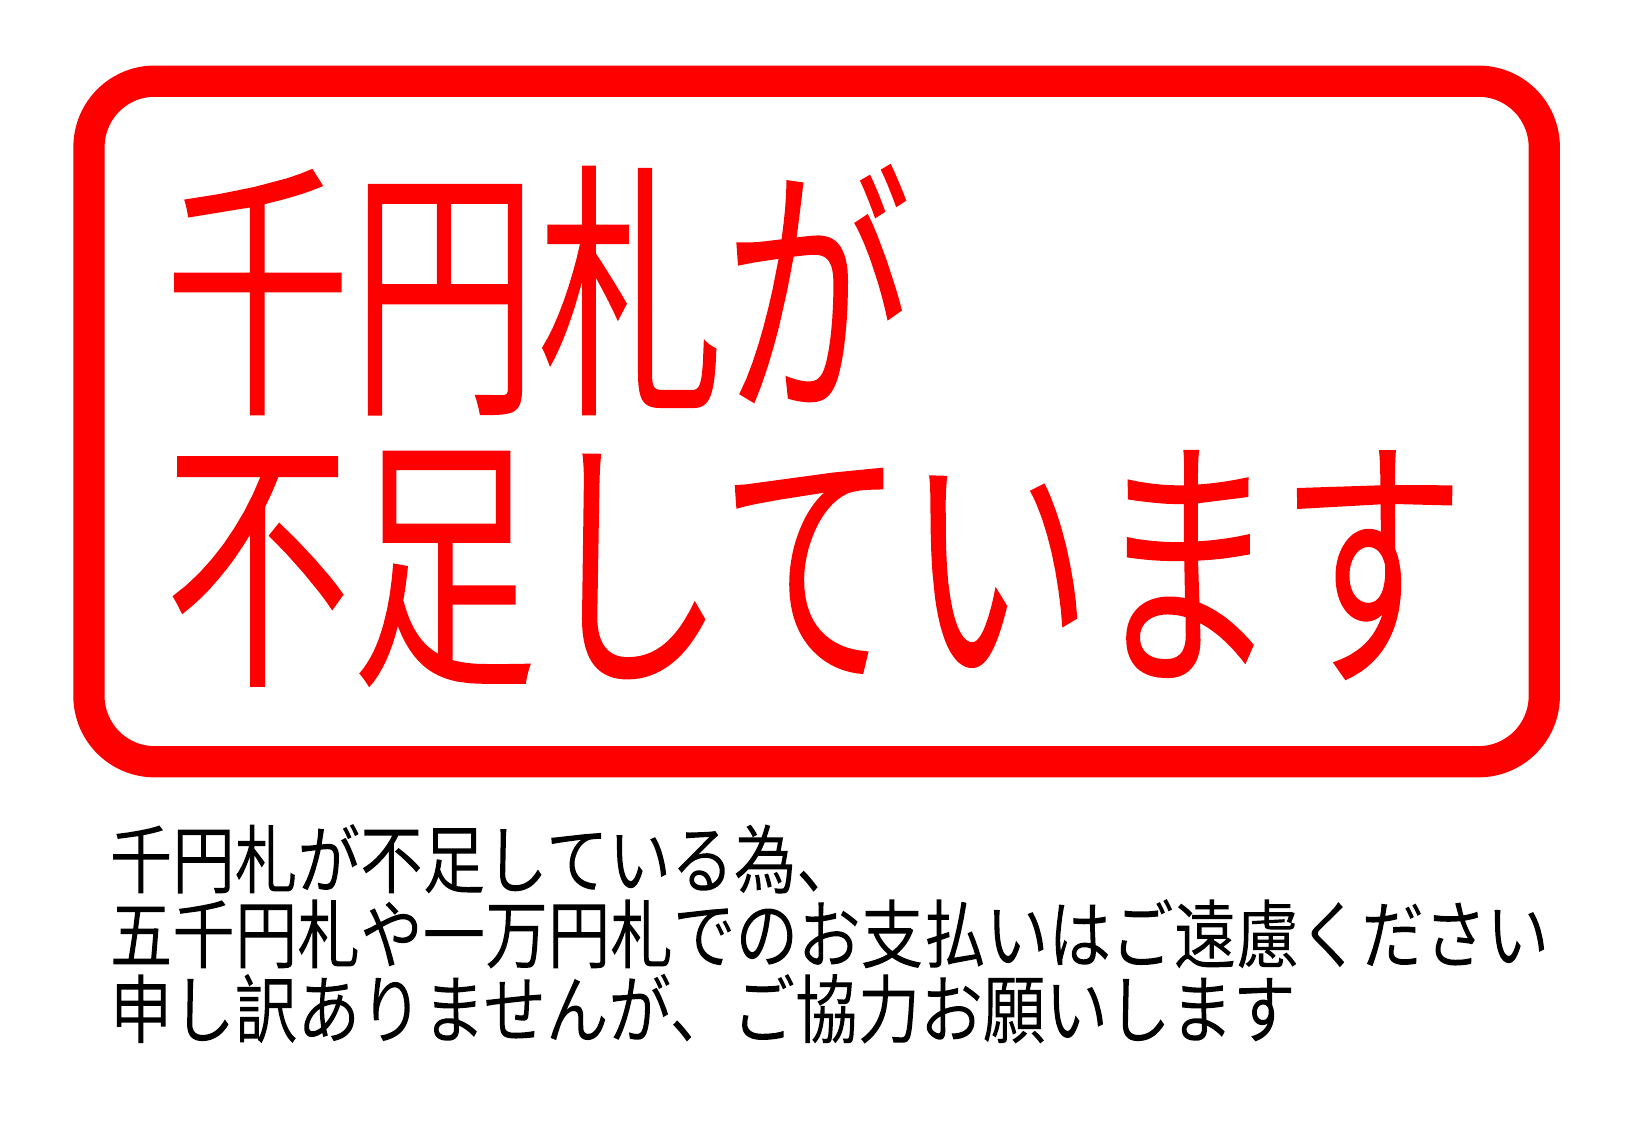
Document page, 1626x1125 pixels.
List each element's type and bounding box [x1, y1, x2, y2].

text_box [86, 79, 1547, 764]
